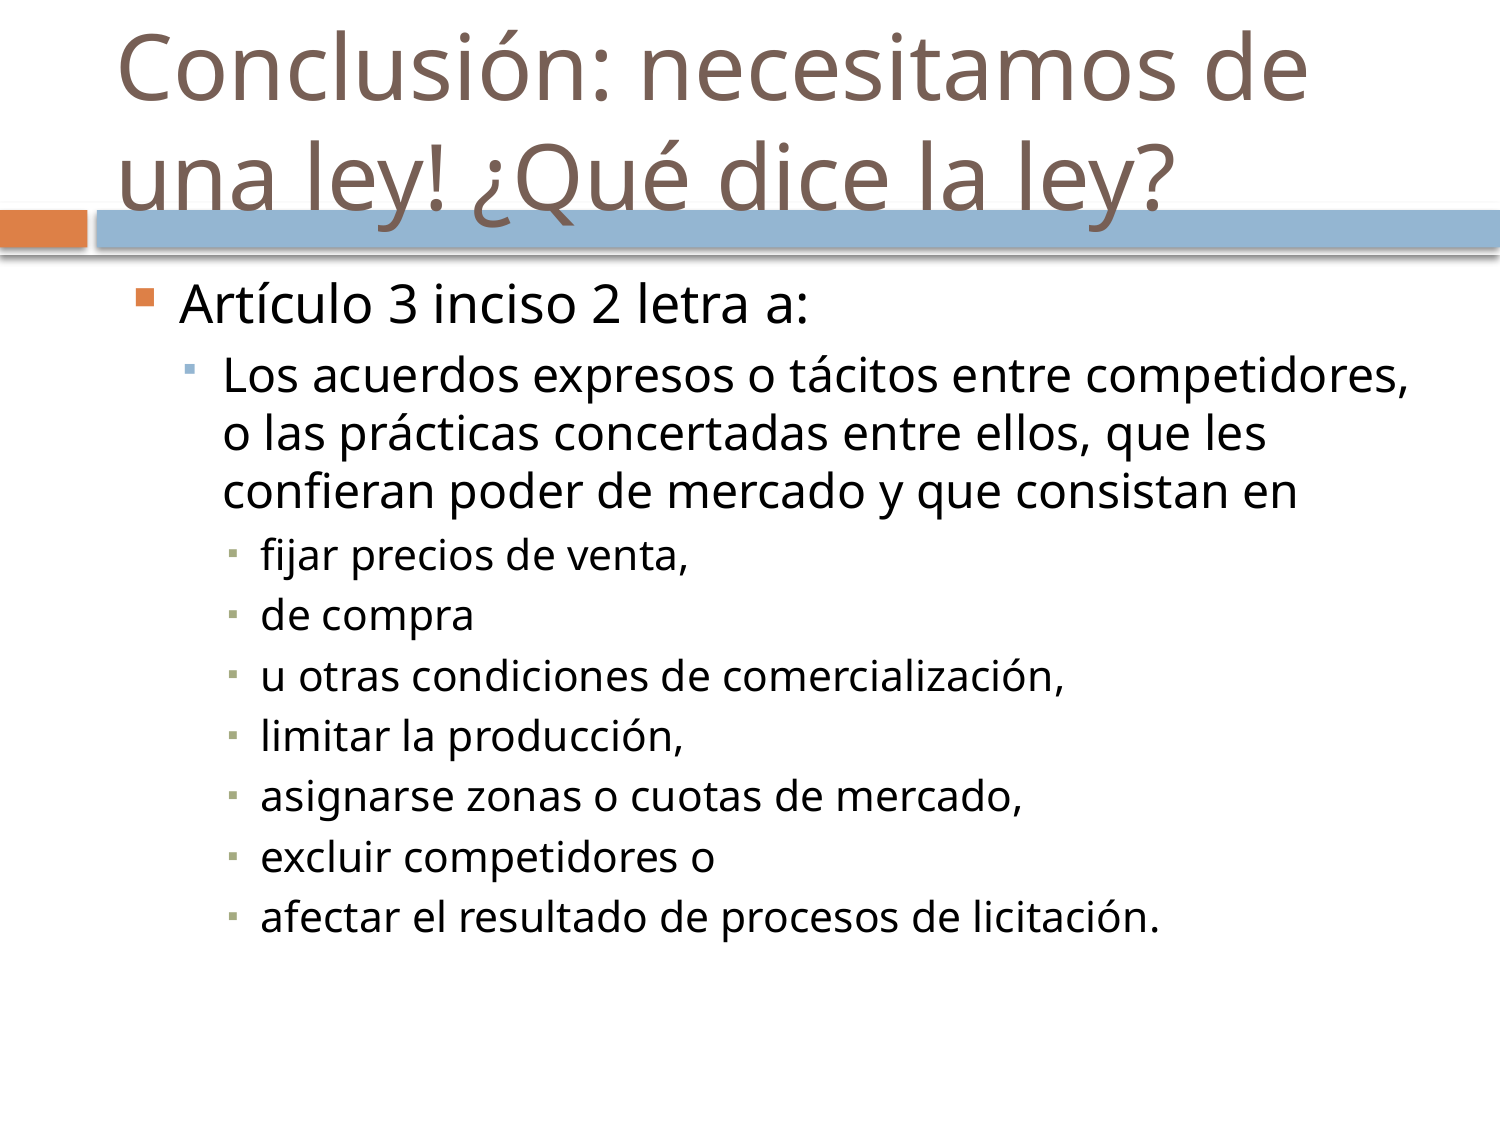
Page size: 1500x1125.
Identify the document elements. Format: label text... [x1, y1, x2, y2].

title Conclusión: necesitamos de una ley! ¿Qué dice la ley? [100, 37, 1438, 200]
list Artículo 3 inciso 2 letra a: Los acuerdos expresos o tácitos entre competidores, o las prácticas concertadas entre ellos, que les confieran poder de mercado y que consistan en fijar precios de venta, de compra u otras condiciones de comercialización, limitar la producción, asignarse zonas o cuotas de mercado, excluir competidores o afectar el resultado de procesos de licitación. [100, 262, 1438, 1000]
